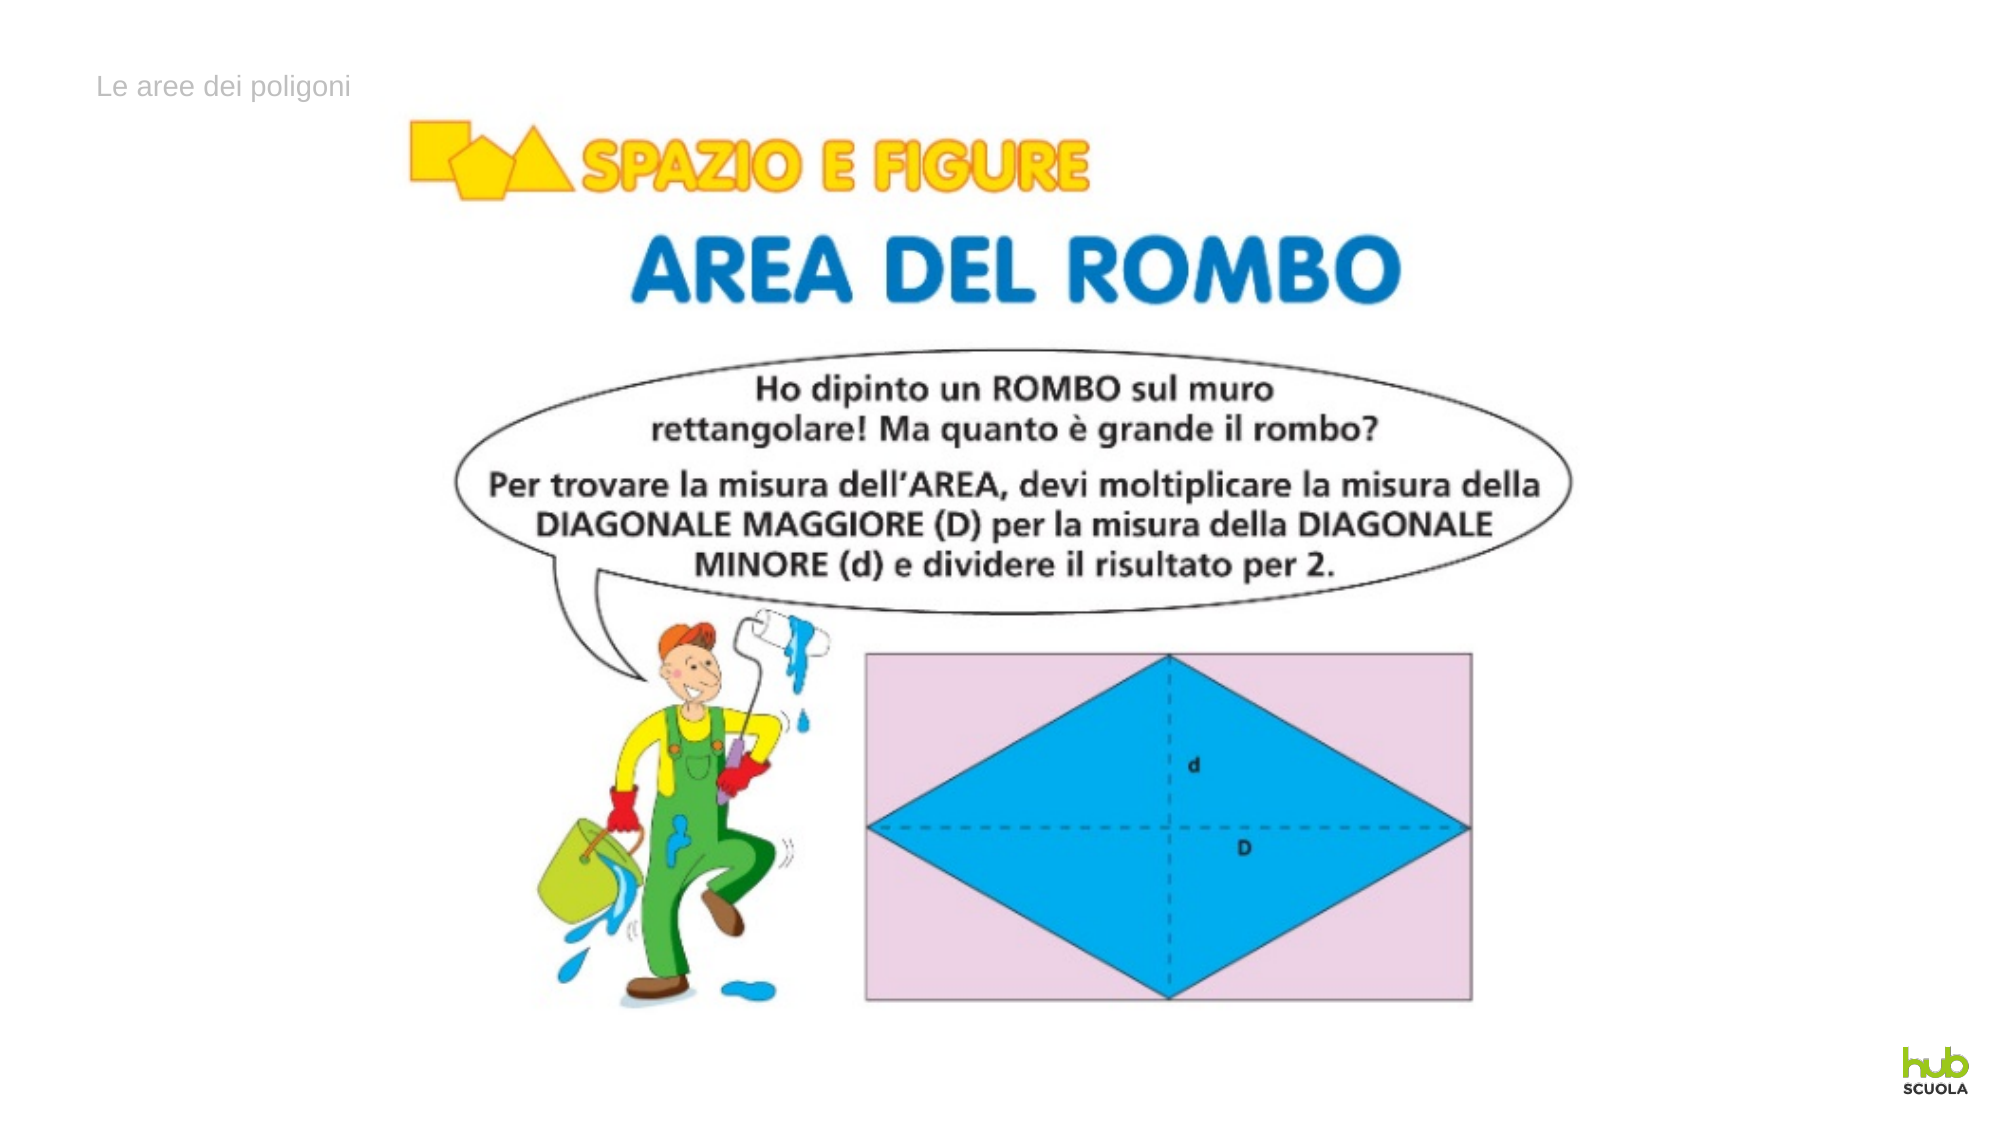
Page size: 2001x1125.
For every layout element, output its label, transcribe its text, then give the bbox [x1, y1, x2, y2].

text_box Le aree dei poligoni [88, 66, 348, 102]
picture [1903, 1046, 1969, 1095]
picture [350, 67, 1650, 1058]
